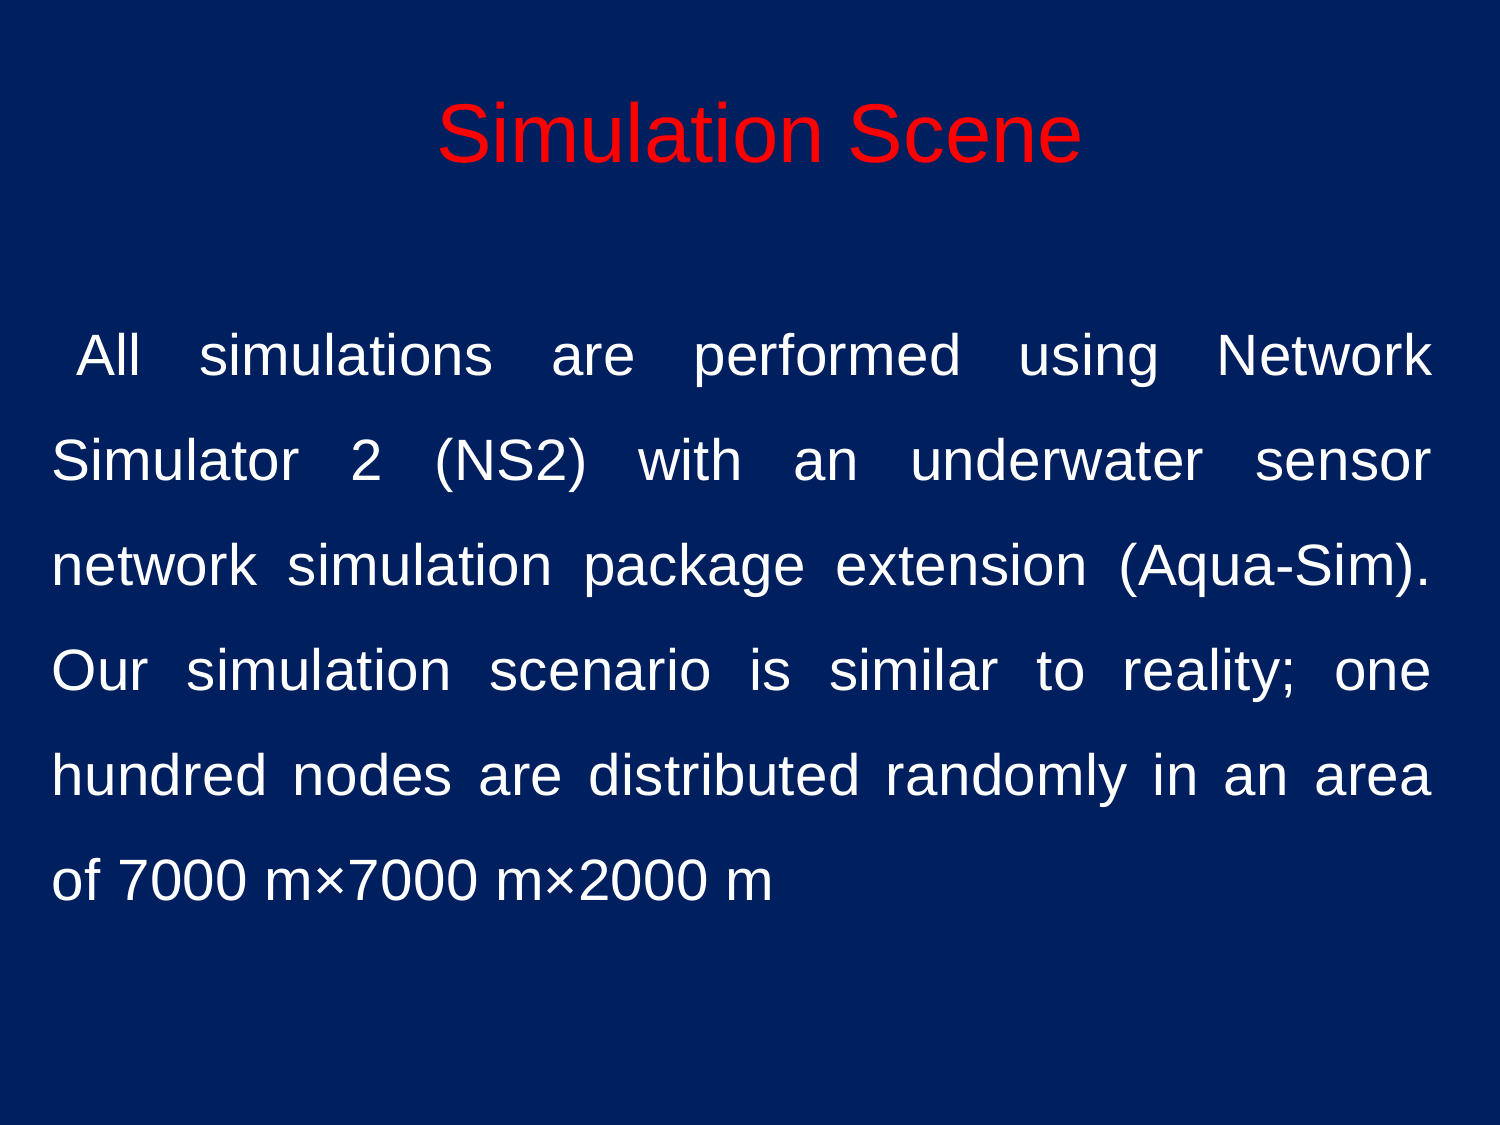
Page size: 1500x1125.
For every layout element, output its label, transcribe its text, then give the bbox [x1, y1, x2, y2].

text_box All simulations are performed using Network Simulator 2 (NS2) with an underwater sensor network simulation package extension (Aqua-Sim). Our simulation scenario is similar to reality; one hundred nodes are distributed randomly in an area of 7000 m×7000 m×2000 m [36, 274, 1450, 920]
title Simulation Scene [44, 53, 1456, 181]
